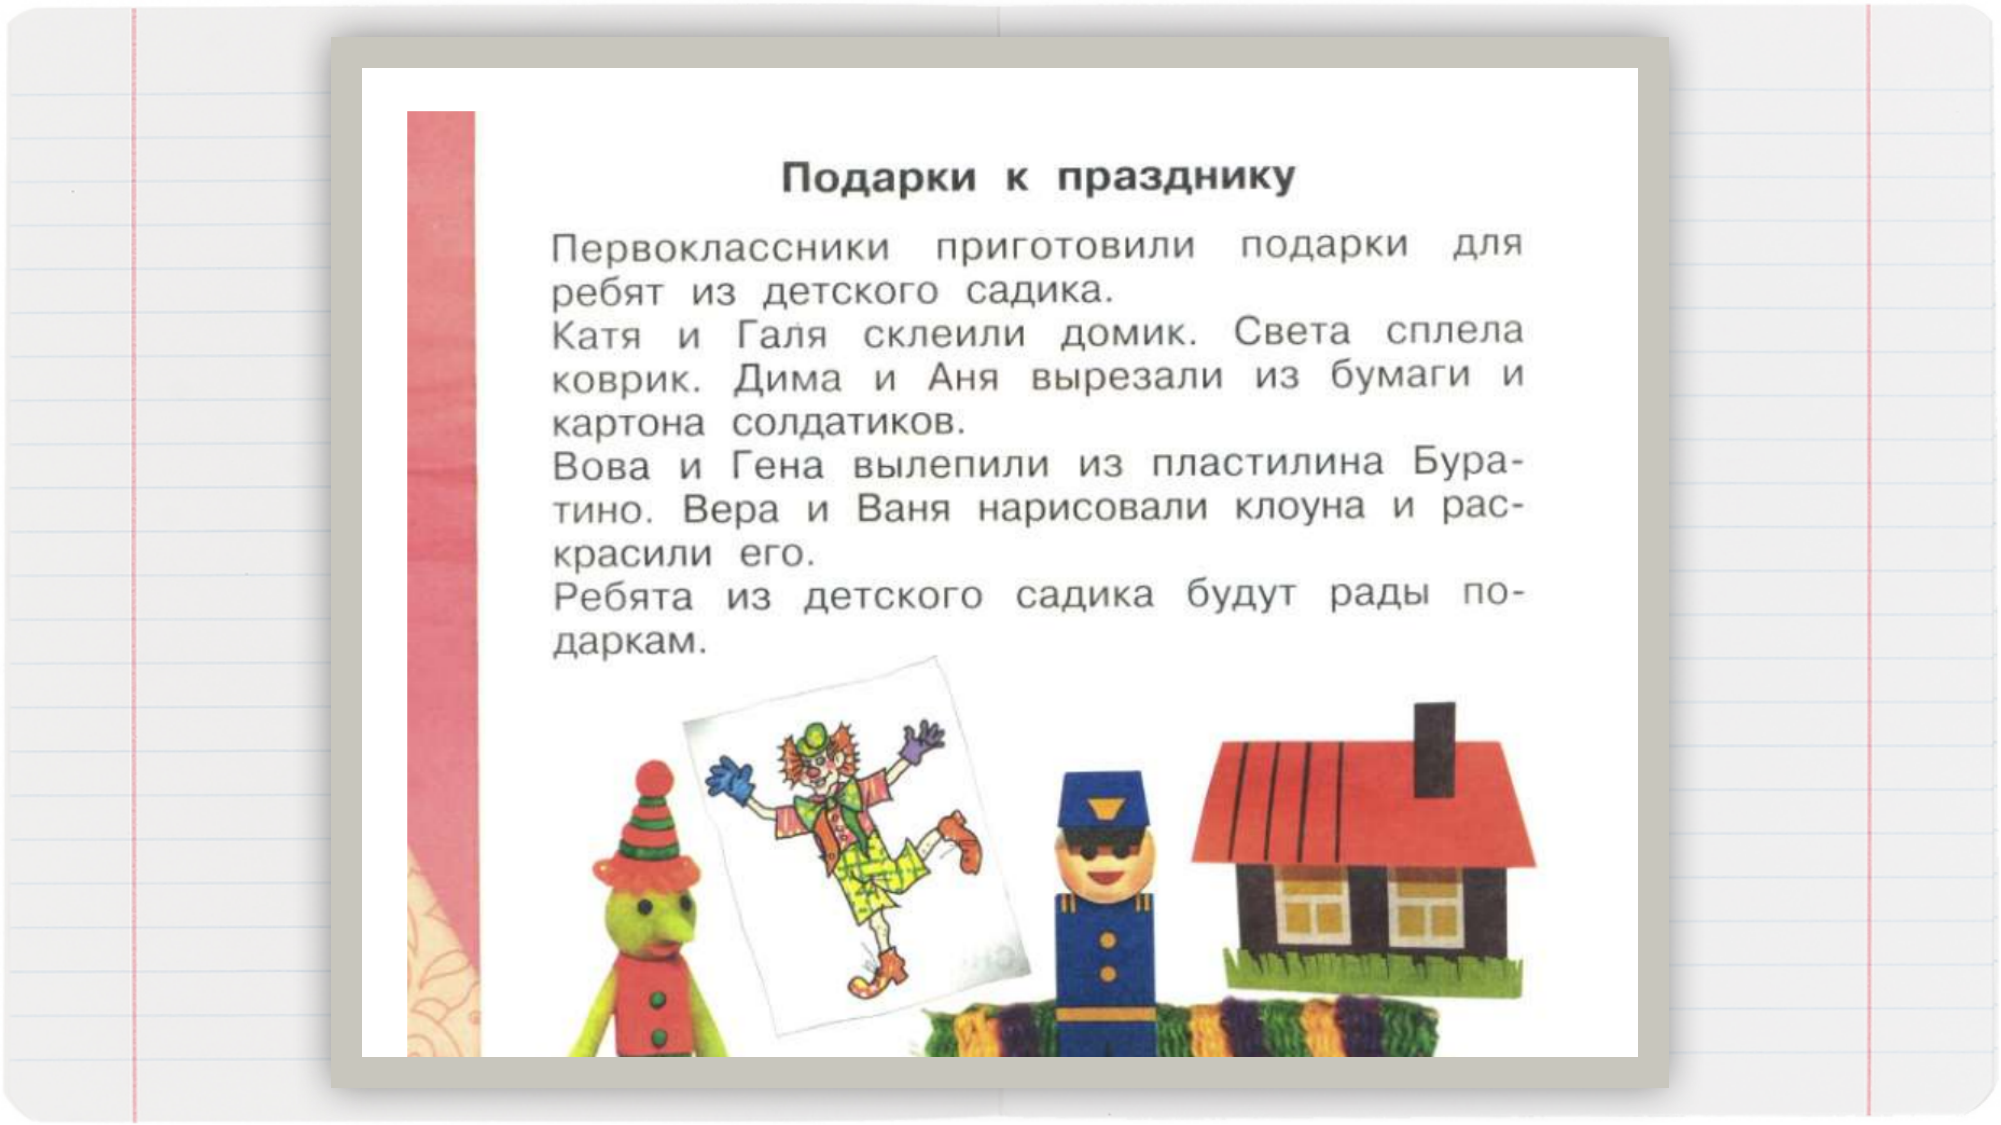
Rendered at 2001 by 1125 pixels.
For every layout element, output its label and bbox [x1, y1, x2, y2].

picture [362, 67, 1638, 1057]
